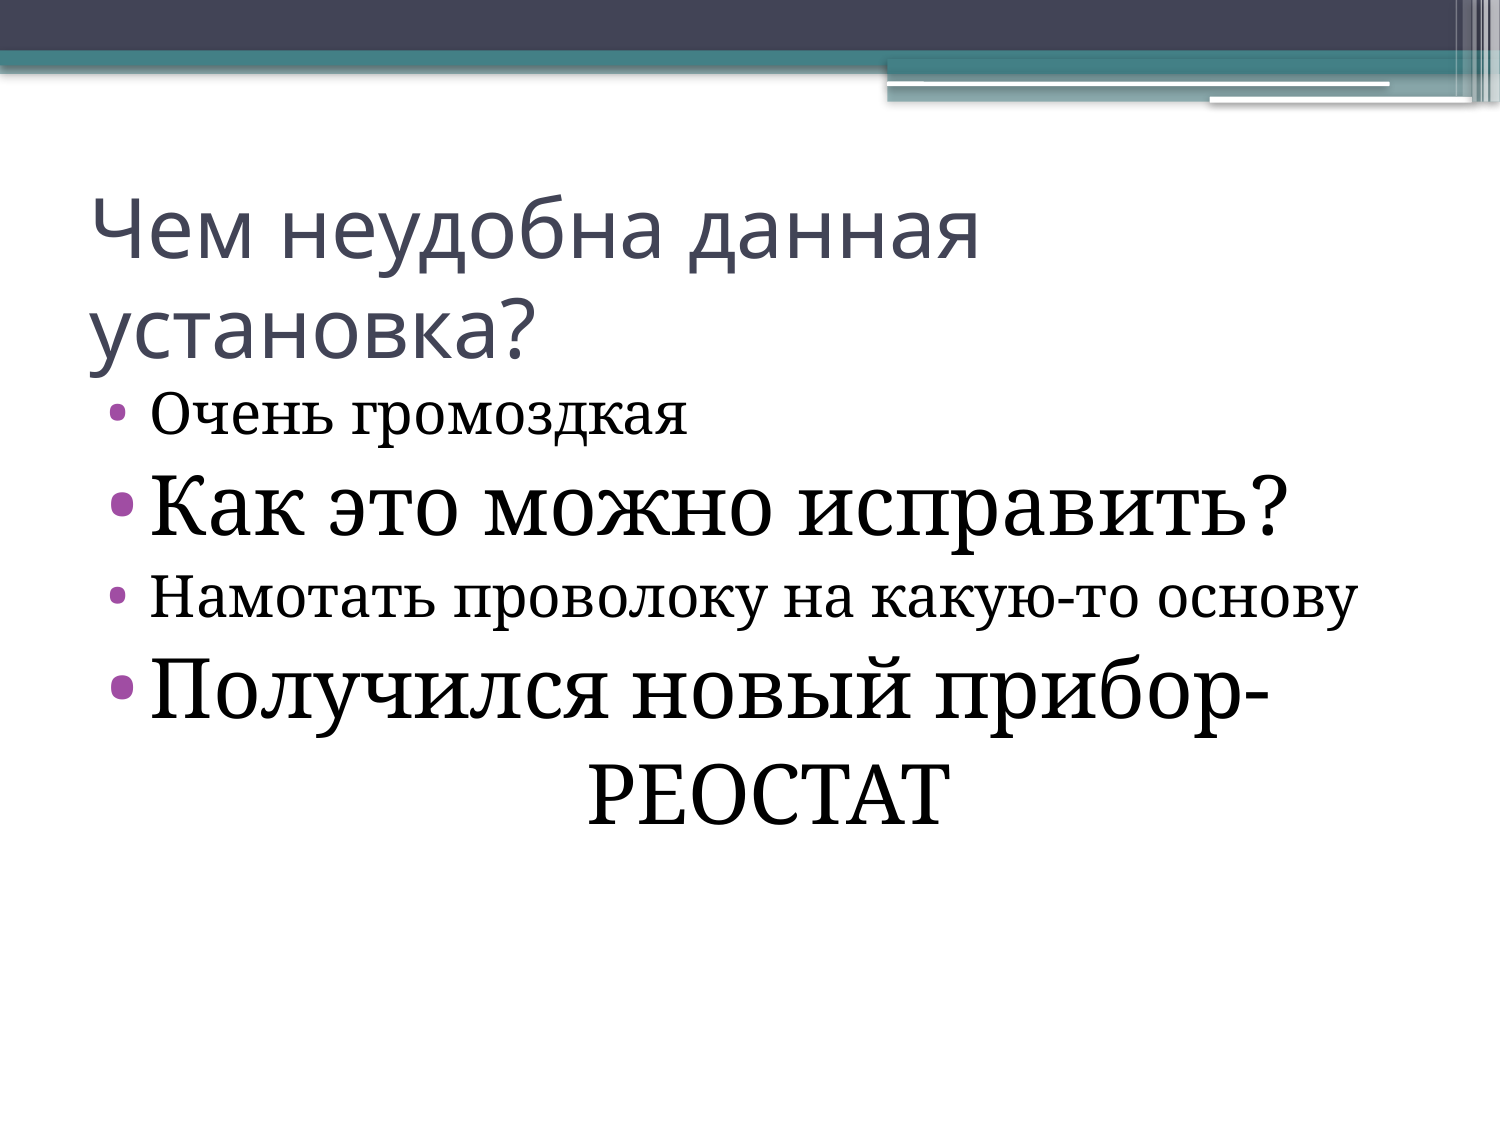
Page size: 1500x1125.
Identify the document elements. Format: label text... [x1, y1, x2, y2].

list Очень громоздкая Как это можно исправить? Намотать проволоку на какую-то основу Получился новый прибор- РЕОСТАТ [75, 368, 1425, 1079]
title Чем неудобна данная установка? [75, 187, 1425, 363]
